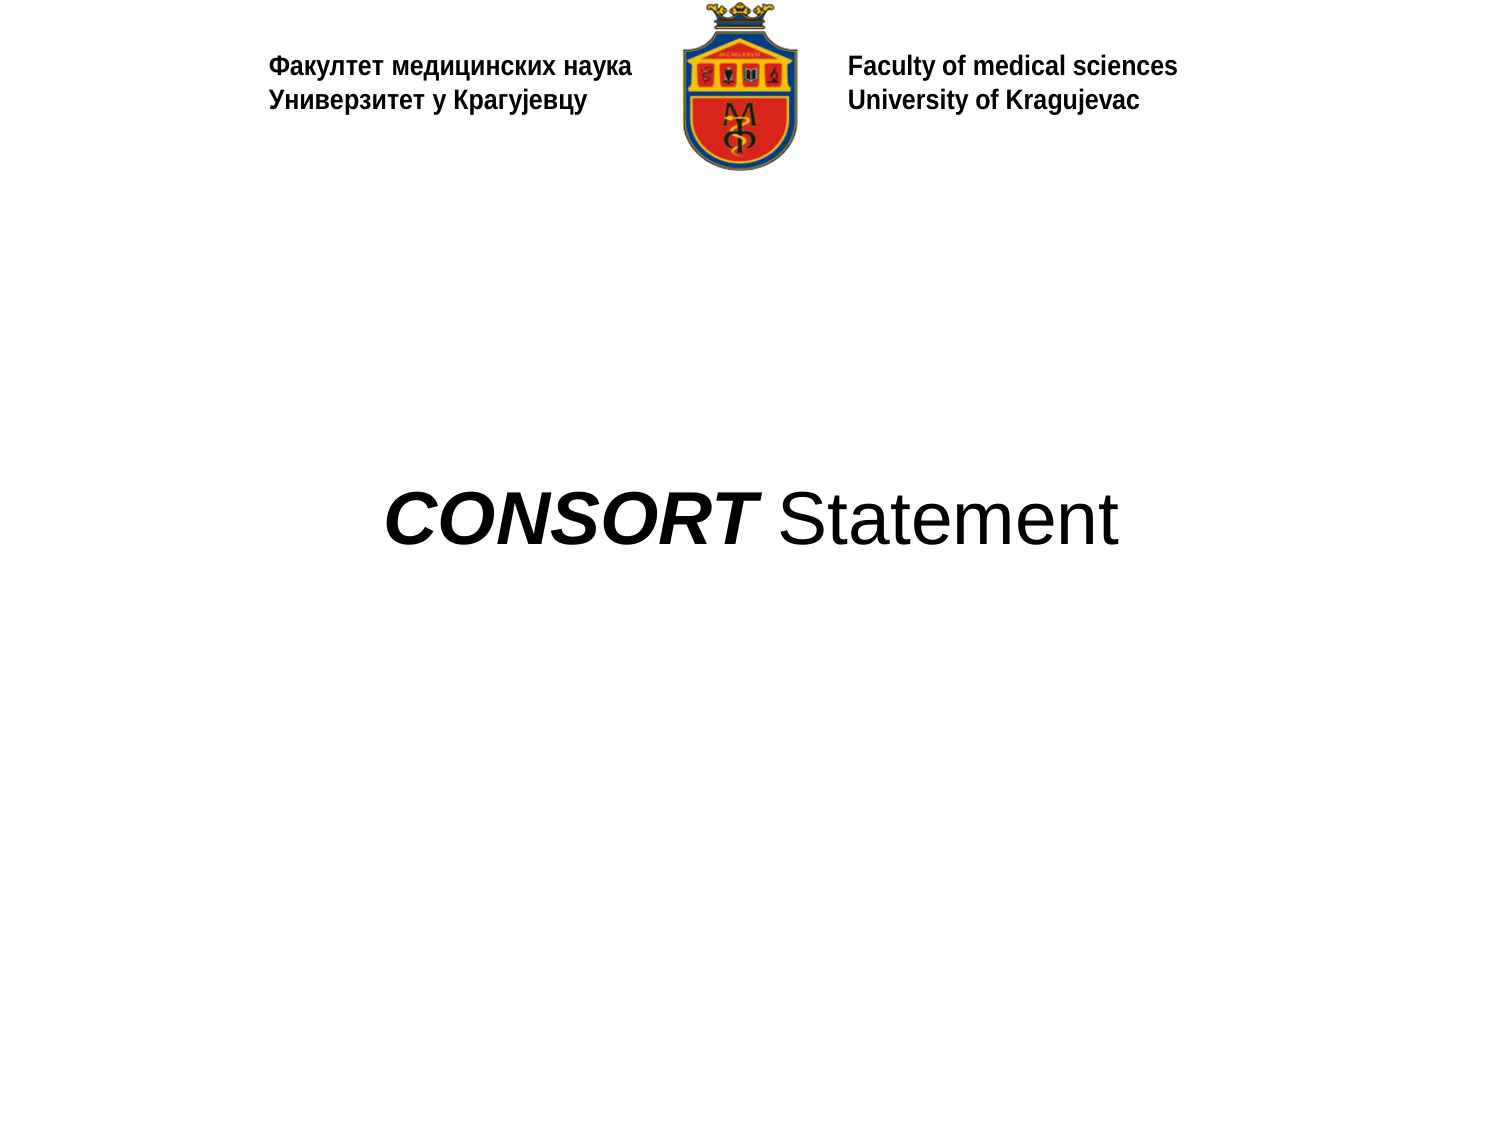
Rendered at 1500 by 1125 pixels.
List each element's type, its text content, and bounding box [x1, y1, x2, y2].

title CONSORT Statement [76, 420, 1427, 609]
